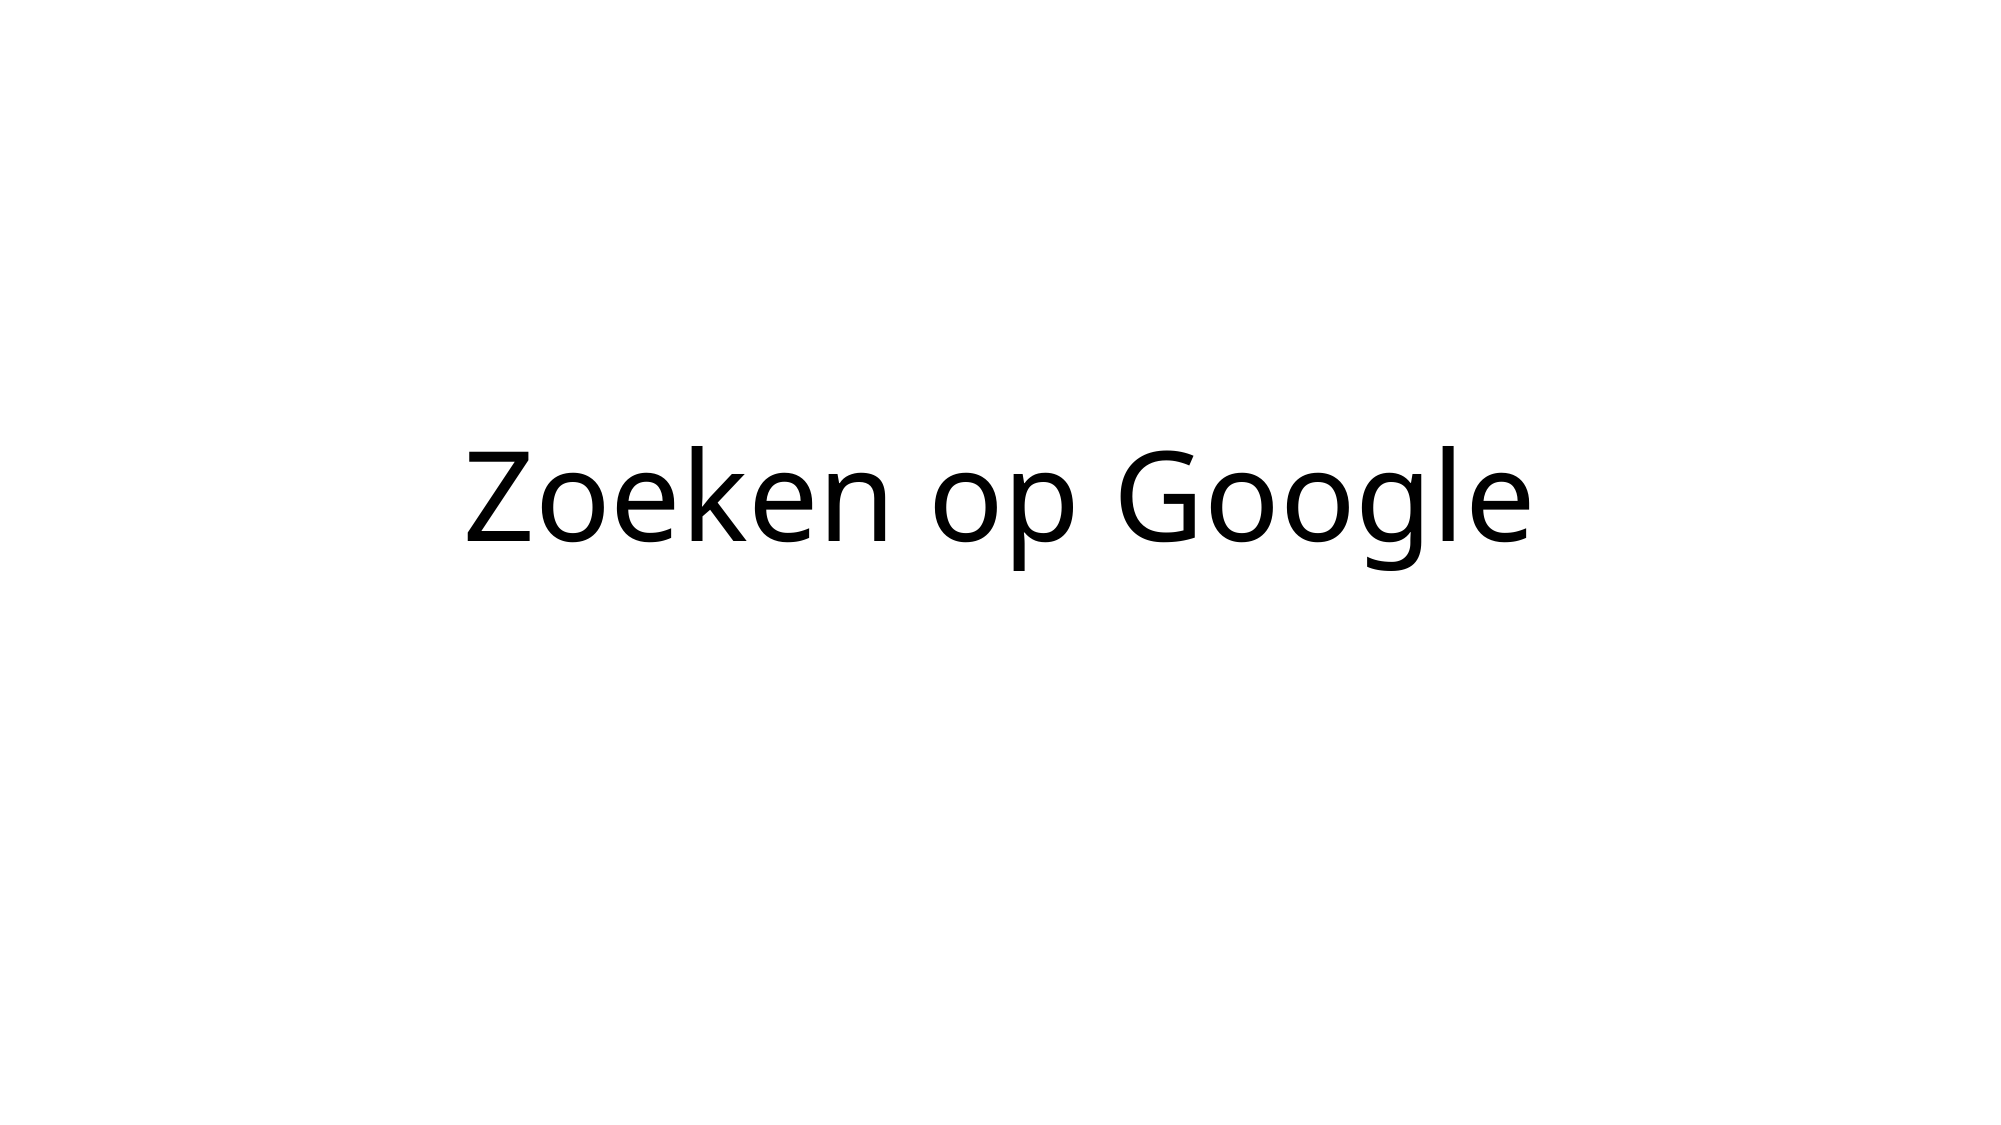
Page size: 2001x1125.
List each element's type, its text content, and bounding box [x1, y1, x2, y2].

title Zoeken op Google [249, 184, 1750, 576]
